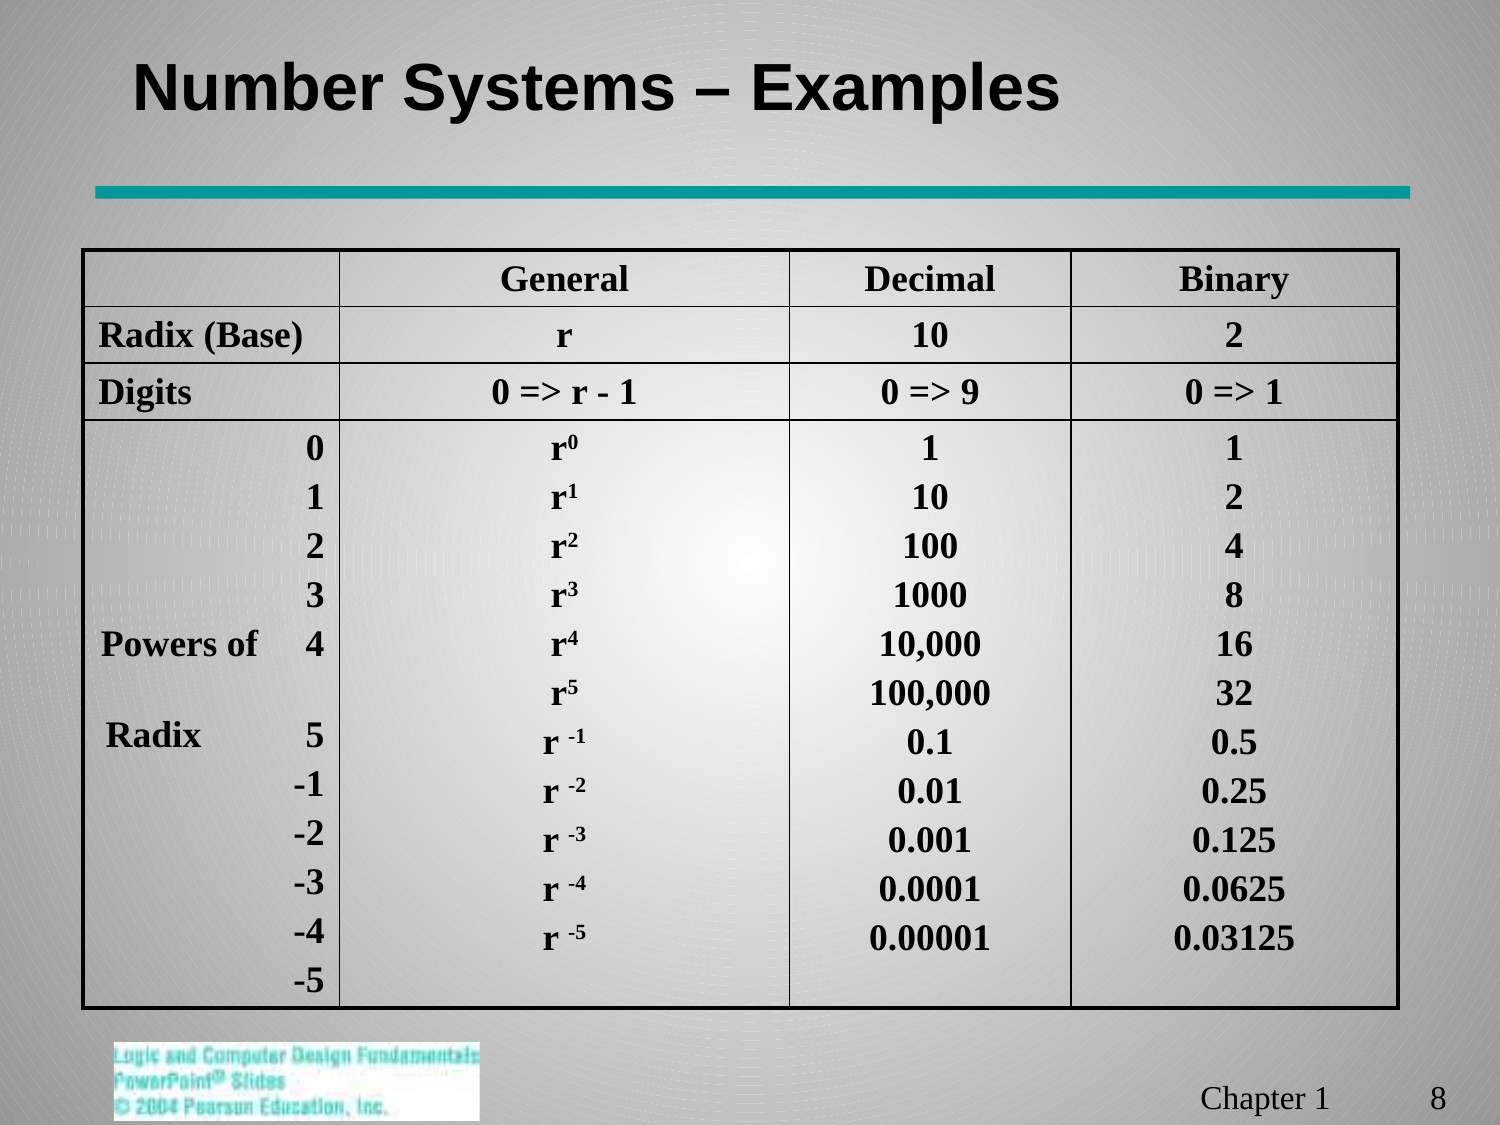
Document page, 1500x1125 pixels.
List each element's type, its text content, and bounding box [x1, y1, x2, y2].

table_cell Radix (Base) [85, 307, 339, 362]
picture [113, 1042, 480, 1121]
table_header Binary [1072, 252, 1396, 306]
table_cell r0 r1 r2 r3 r4 r5 r -1 r -2 r -3 r -4 r -5 [340, 421, 789, 1006]
table_cell 0 => 9 [790, 364, 1070, 419]
table_cell 2 [1072, 307, 1396, 362]
table_header [85, 252, 339, 306]
title Number Systems – Examples [117, 0, 1393, 168]
table_cell 0 1 2 3 Powers of 4 Radix 5 -1 -2 -3 -4 -5 [85, 421, 339, 1006]
table_cell 0 => 1 [1072, 364, 1396, 419]
table_cell r [340, 307, 789, 362]
table_cell 1 10 100 1000 10,000 100,000 0.1 0.01 0.001 0.0001 0.00001 [790, 421, 1070, 1006]
slide_number Chapter 1 8 [1185, 1068, 1500, 1125]
table_cell Digits [85, 364, 339, 419]
table_cell 0 => r - 1 [340, 364, 789, 419]
table_cell 10 [790, 307, 1070, 362]
table_header Decimal [790, 252, 1070, 306]
table_cell 1 2 4 8 16 32 0.5 0.25 0.125 0.0625 0.03125 [1072, 421, 1396, 1006]
table_header General [340, 252, 789, 306]
